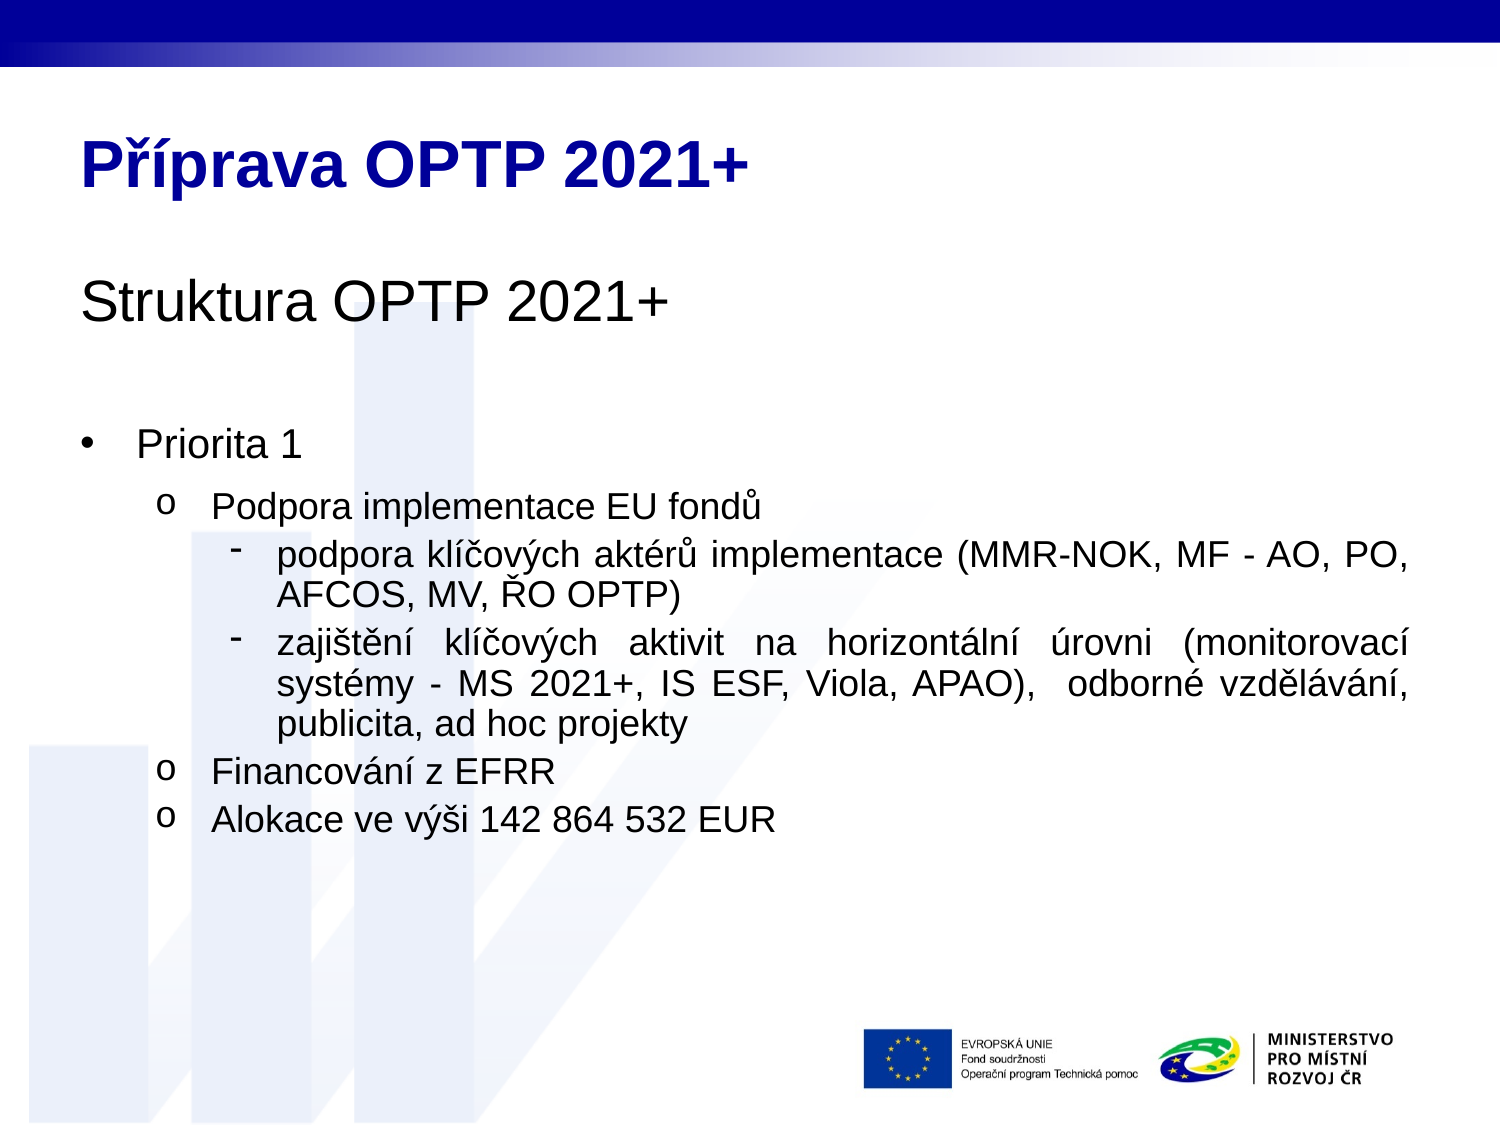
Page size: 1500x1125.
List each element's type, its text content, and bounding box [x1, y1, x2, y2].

title Příprava OPTP 2021+ [64, 113, 1425, 197]
list Struktura OPTP 2021+ Priorita 1 Podpora implementace EU fondů podpora klíčových aktérů implementace (MMR-NOK, MF - AO, PO, AFCOS, MV, ŘO OPTP) zajištění klíčových aktivit na horizontální úrovni (monitorovací systémy - MS 2021+, IS ESF, Viola, APAO), odborné vzdělávání, publicita, ad hoc projekty Financování z EFRR Alokace ve výši 142 864 532 EUR [64, 255, 1425, 1012]
picture [29, 302, 1412, 1125]
